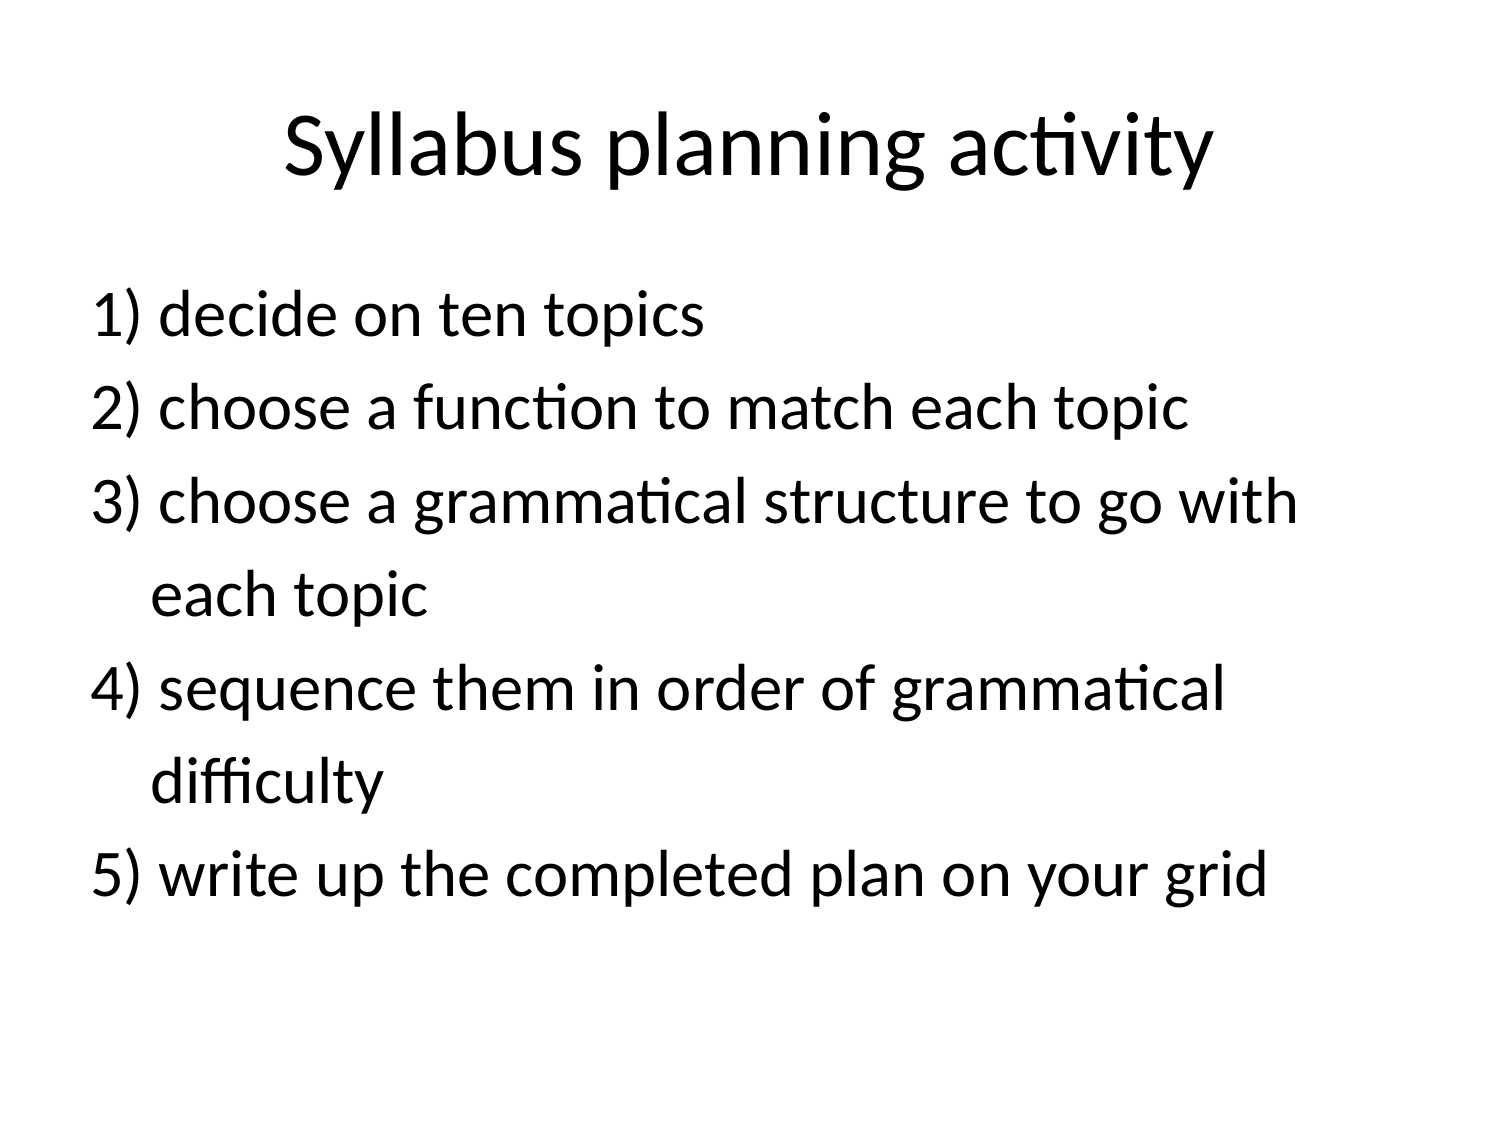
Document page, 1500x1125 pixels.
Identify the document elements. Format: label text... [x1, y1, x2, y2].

title Syllabus planning activity [75, 45, 1425, 233]
list 1) decide on ten topics 2) choose a function to match each topic 3) choose a grammatical structure to go with each topic 4) sequence them in order of grammatical difficulty 5) write up the completed plan on your grid [75, 262, 1425, 1005]
